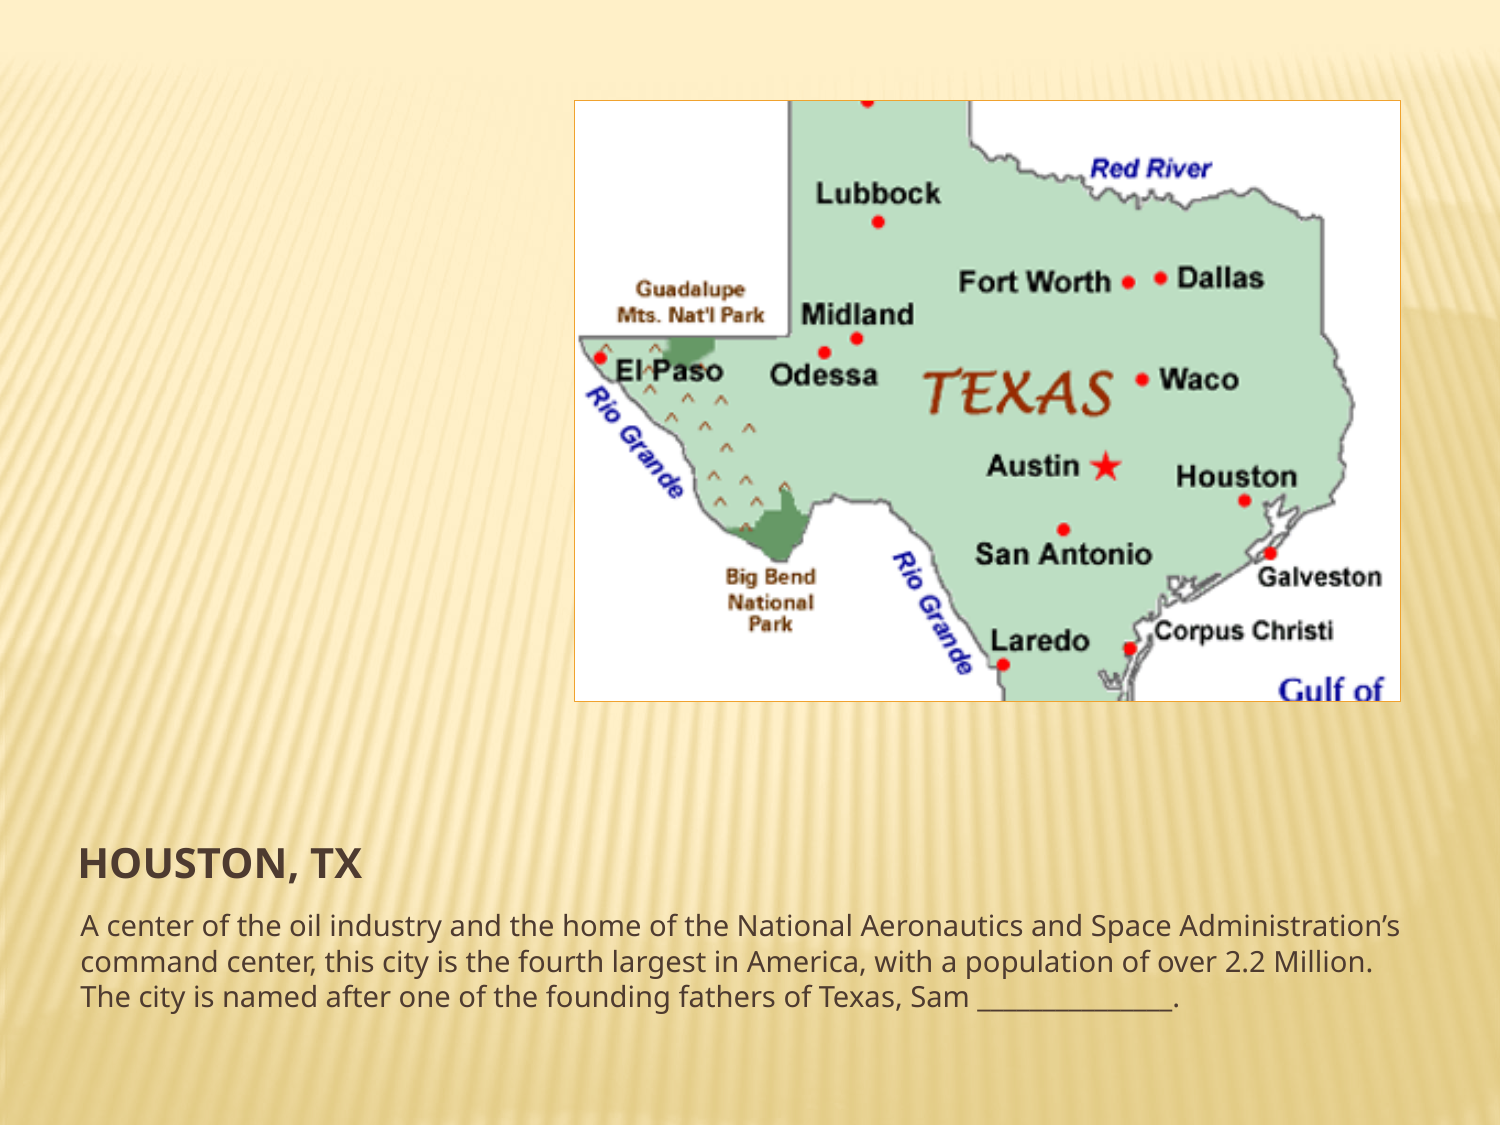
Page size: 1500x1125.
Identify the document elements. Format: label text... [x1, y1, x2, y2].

picture [574, 100, 1401, 702]
title Houston, TX [62, 819, 1025, 905]
list A center of the oil industry and the home of the National Aeronautics and Space Administration’s command center, this city is the fourth largest in America, with a population of over 2.2 Million. The city is named after one of the founding fathers of Texas, Sam _______________. [62, 907, 1438, 1050]
